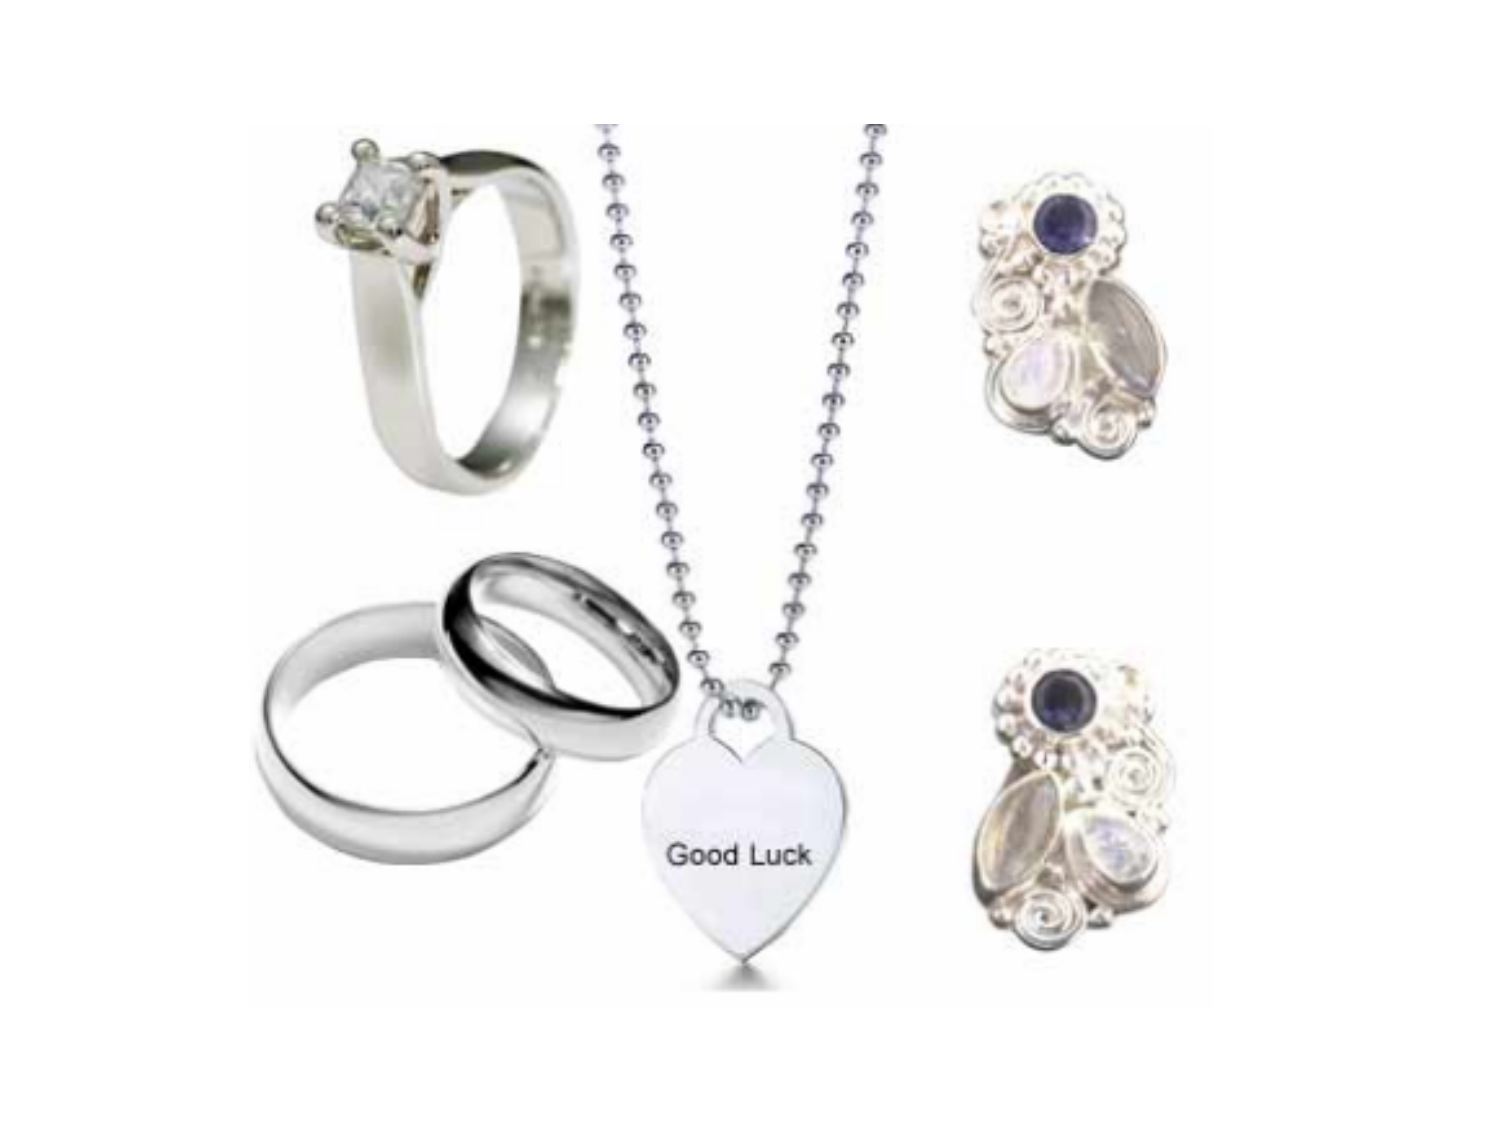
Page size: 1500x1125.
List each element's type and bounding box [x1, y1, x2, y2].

picture [249, 124, 1213, 1008]
